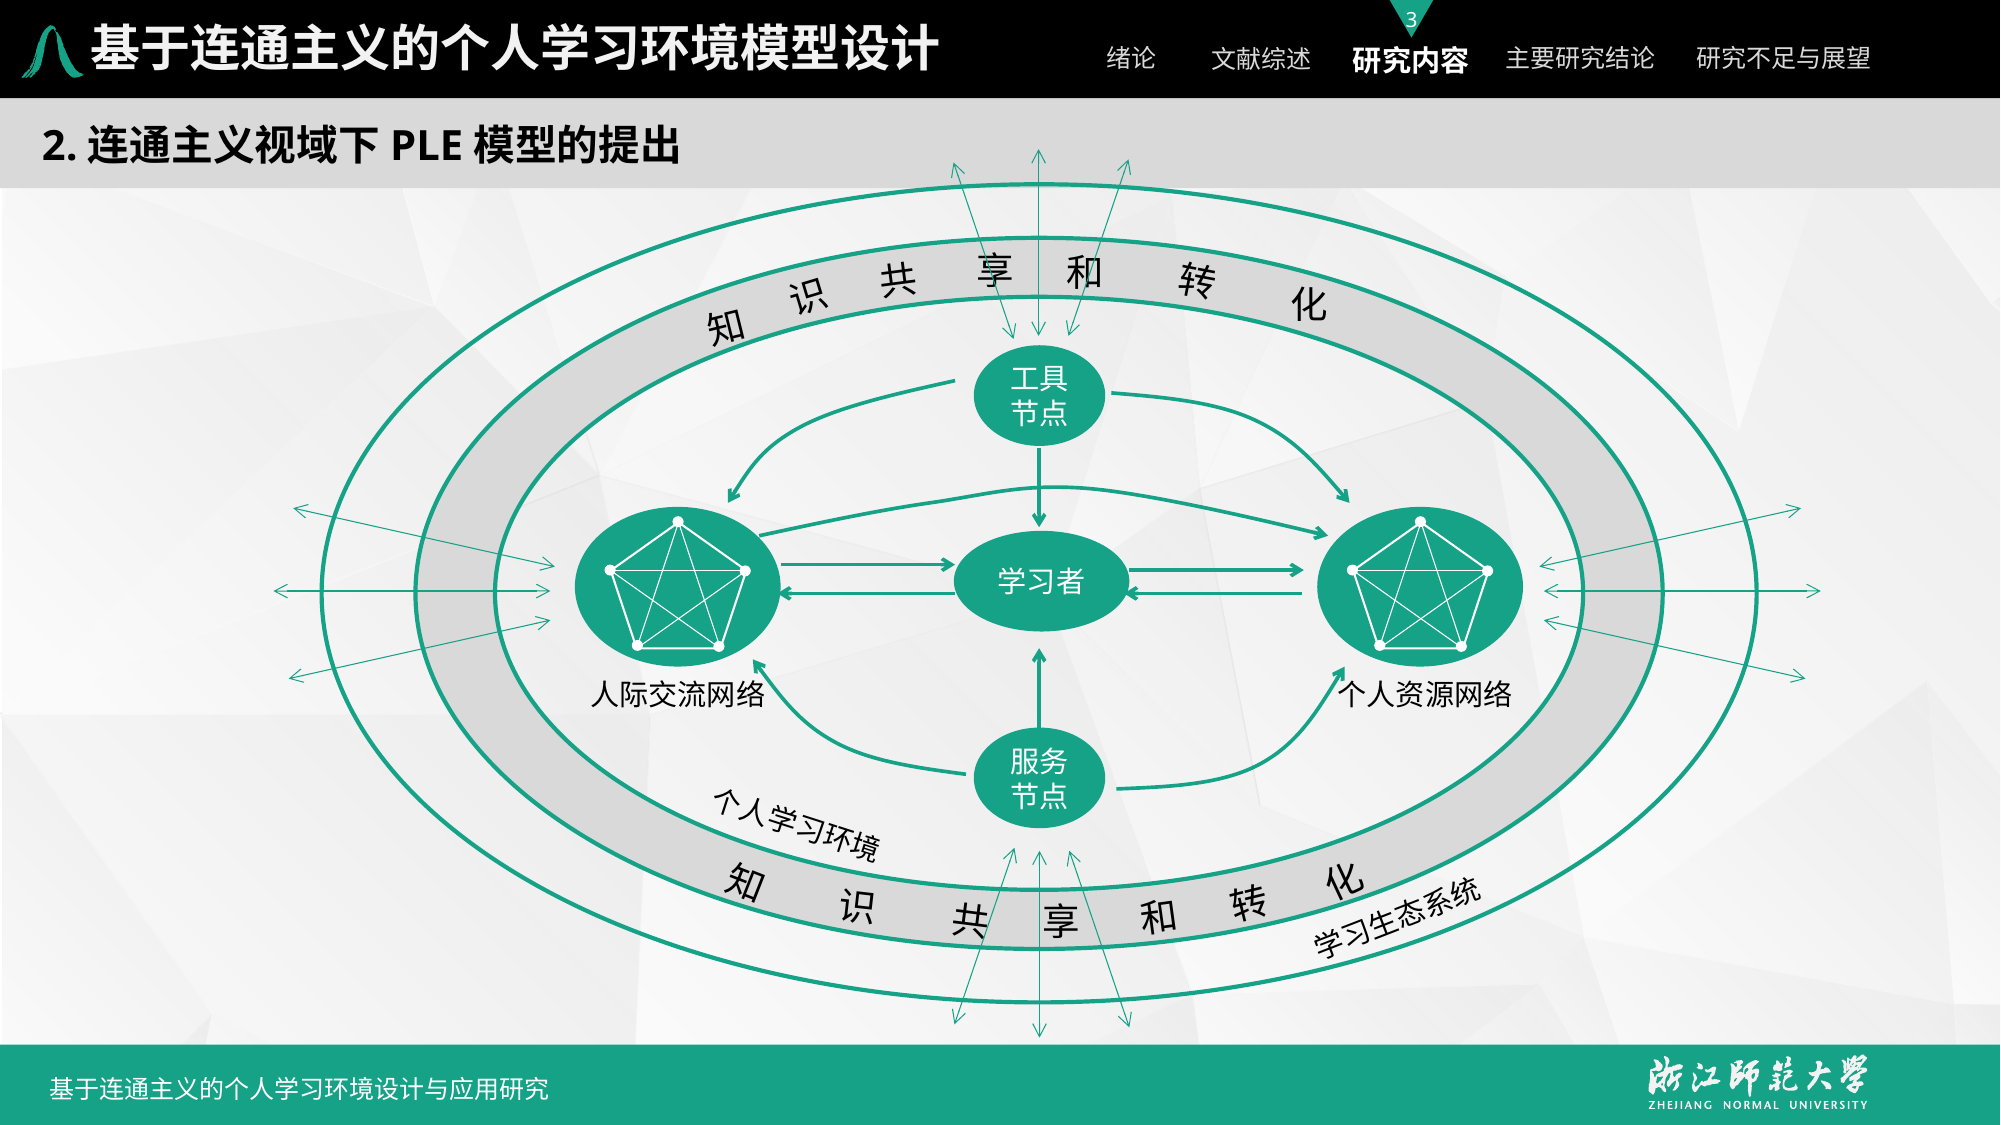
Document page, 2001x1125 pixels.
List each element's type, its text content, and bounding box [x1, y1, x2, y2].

list 基于连通主义的个人学习环境模型设计 [75, 16, 965, 87]
list 2.连通主义视域下PLE模型的提出 [27, 111, 835, 183]
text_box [273, 149, 1821, 1038]
picture [0, 0, 2001, 1125]
